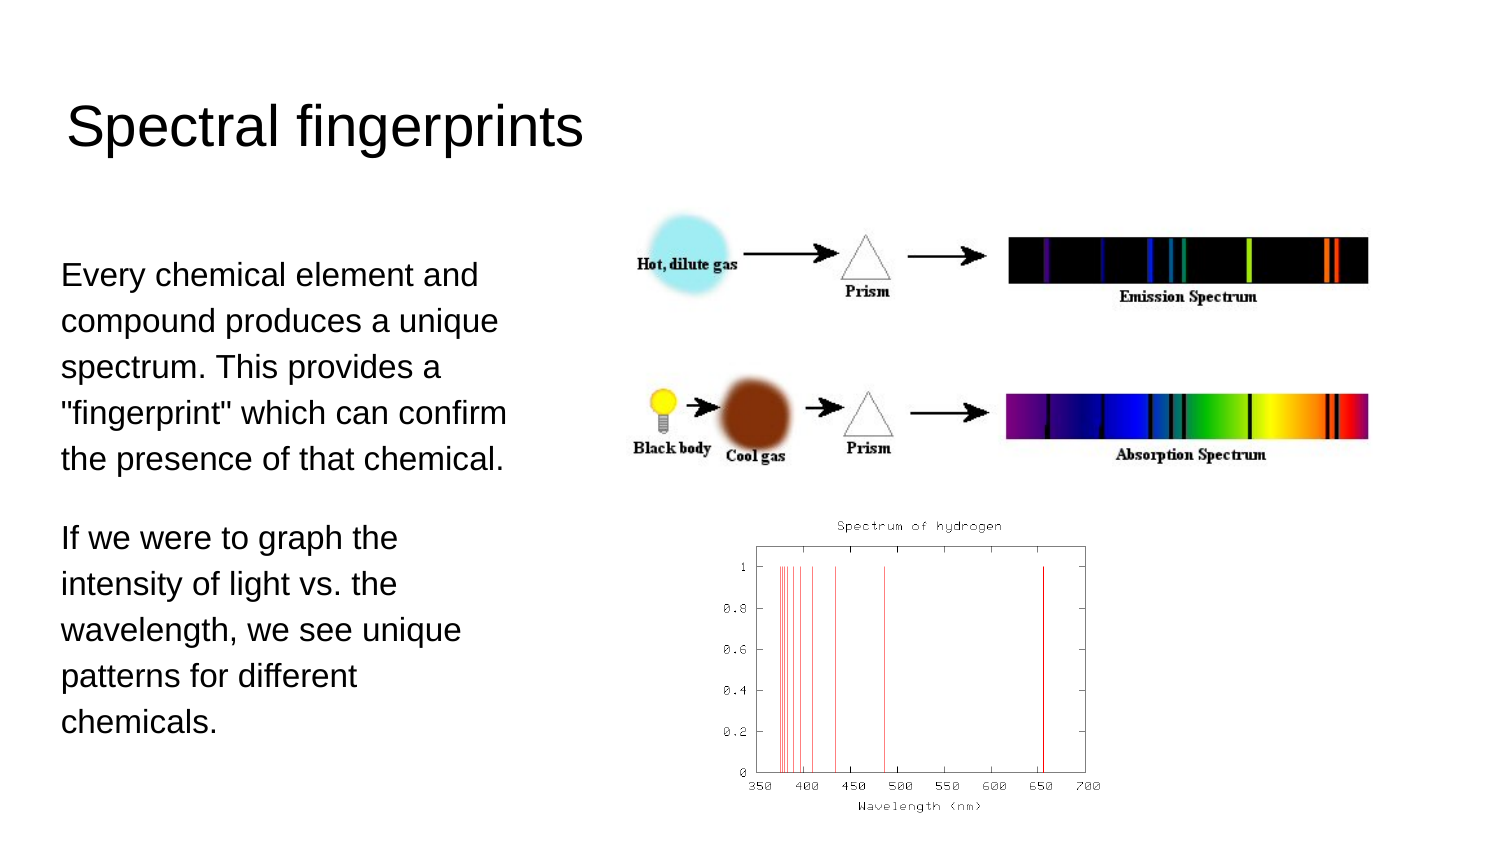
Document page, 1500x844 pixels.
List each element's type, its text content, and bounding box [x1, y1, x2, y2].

picture [626, 186, 1403, 813]
title Spectral fingerprints [51, 72, 1449, 167]
list Every chemical element and compound produces a unique spectrum. This provides a "fingerprint" which can confirm the presence of that chemical. If we were to graph the intensity of light vs. the wavelength, we see unique patterns for different chemicals. [45, 232, 536, 813]
